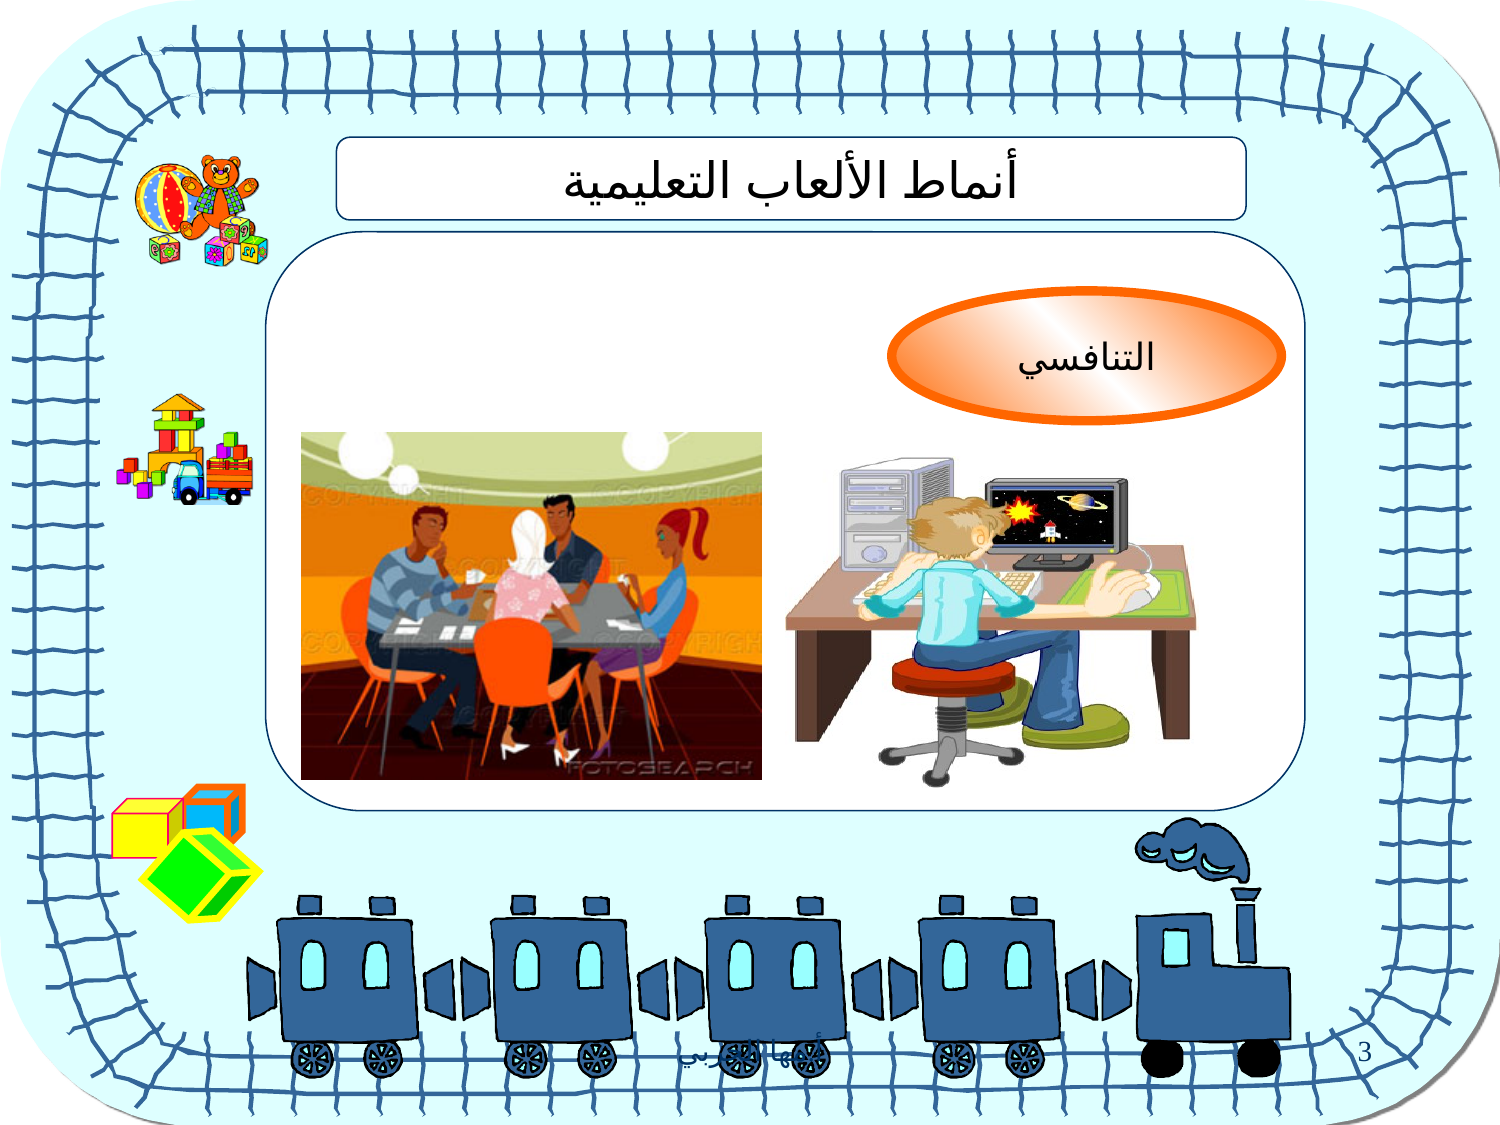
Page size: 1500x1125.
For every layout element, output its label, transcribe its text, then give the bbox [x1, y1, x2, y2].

text_box [112, 798, 184, 858]
text_box [142, 830, 260, 921]
picture [785, 455, 1199, 788]
picture [300, 432, 762, 780]
text_box أنماط الألعاب التعليمية [336, 137, 1247, 220]
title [99, 382, 255, 505]
footer أ.مها الحربي [512, 1024, 988, 1101]
picture [123, 148, 278, 279]
text_box [184, 786, 243, 845]
slide_number 3 [1074, 1024, 1388, 1101]
text_box التنافسي [891, 290, 1282, 421]
text_box [265, 231, 1305, 811]
